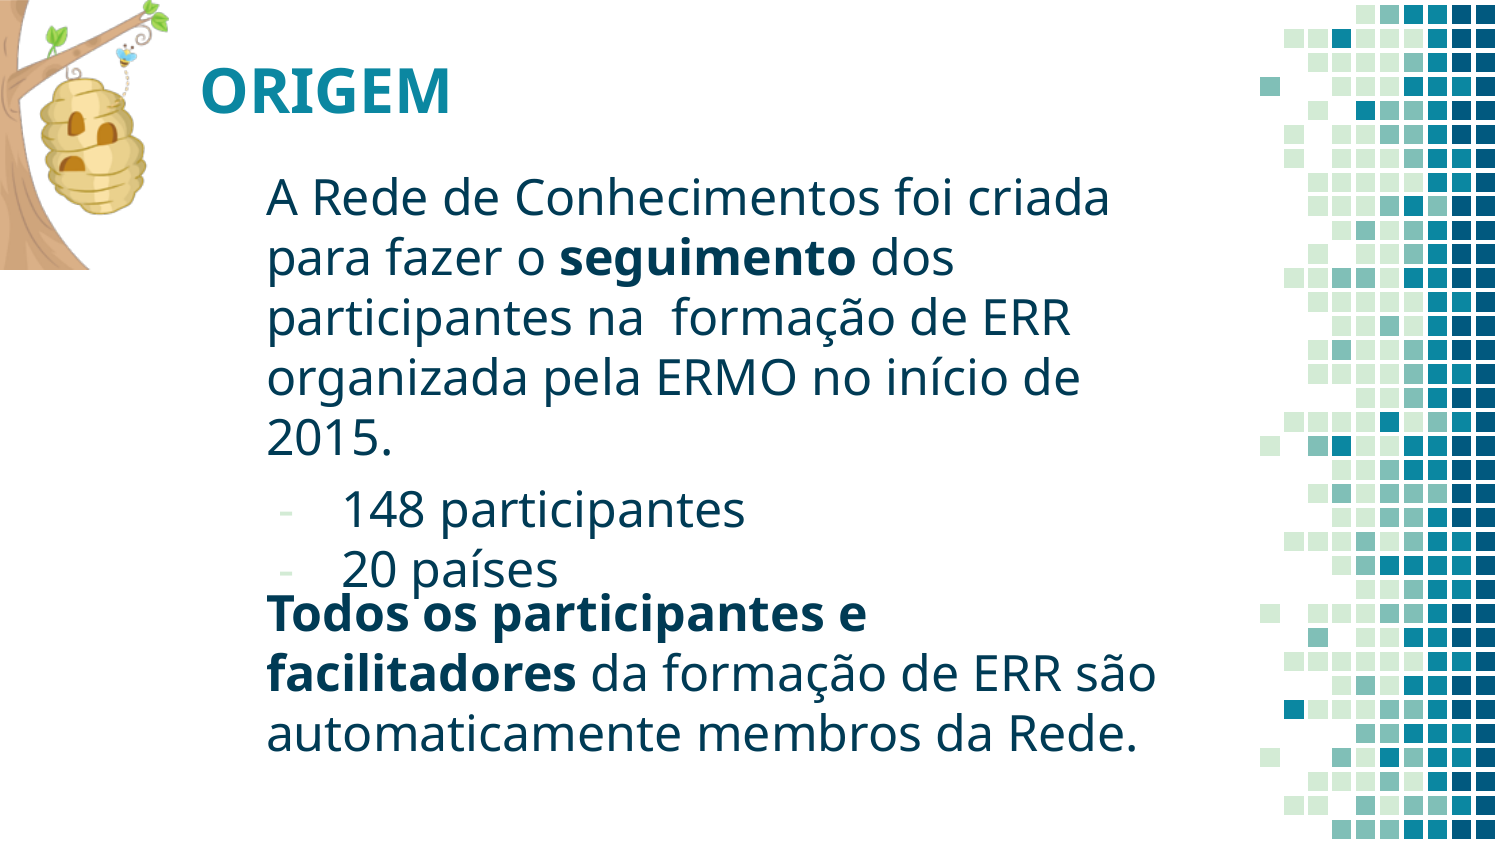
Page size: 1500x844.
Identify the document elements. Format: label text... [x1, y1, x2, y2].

list A Rede de Conhecimentos foi criada para fazer o seguimento dos participantes na formação de ERR organizada pela ERMO no início de 2015. 148 participantes 20 países [251, 150, 1221, 453]
title ORIGEM [184, 35, 579, 141]
picture [0, 0, 169, 270]
text_box Todos os participantes e facilitadores da formação de ERR são automaticamente membros da Rede. [251, 453, 1180, 756]
